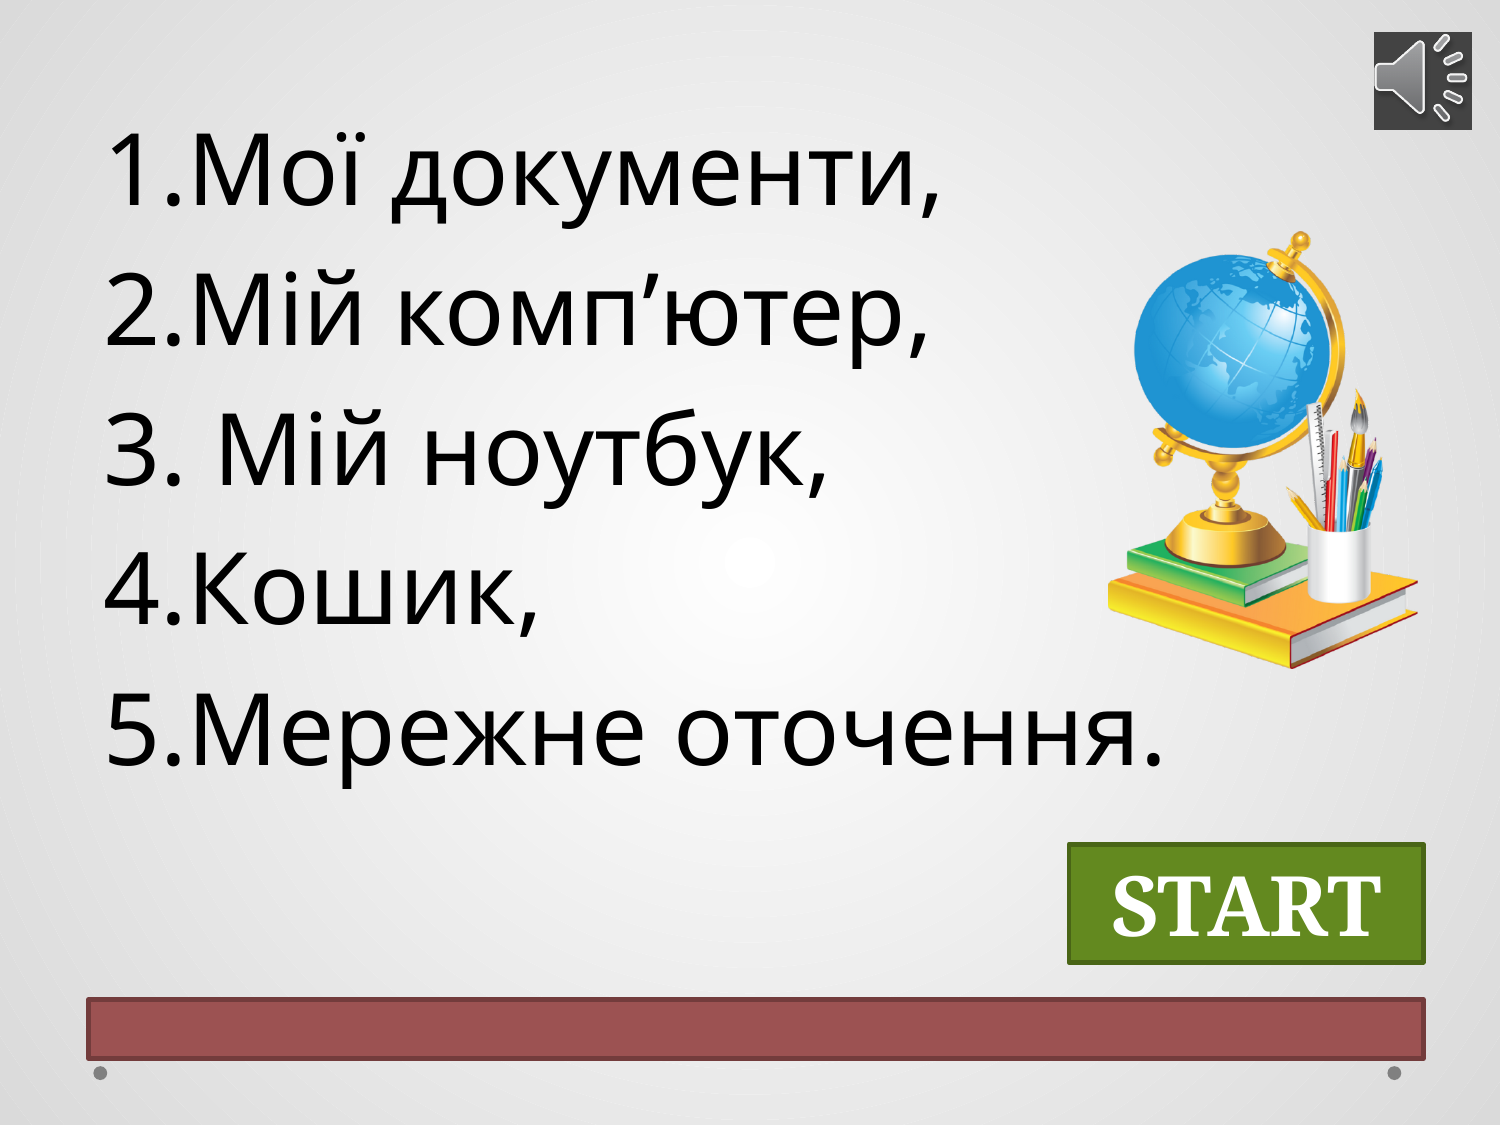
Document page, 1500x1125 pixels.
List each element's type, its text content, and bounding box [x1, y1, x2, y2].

list Мої документи, Мій комп’ютер, Мій ноутбук, Кошик, Мережне оточення. [88, 97, 1439, 841]
text_box START [1067, 842, 1426, 965]
text_box [86, 997, 1426, 1061]
picture [1373, 30, 1474, 132]
picture [1108, 231, 1418, 670]
